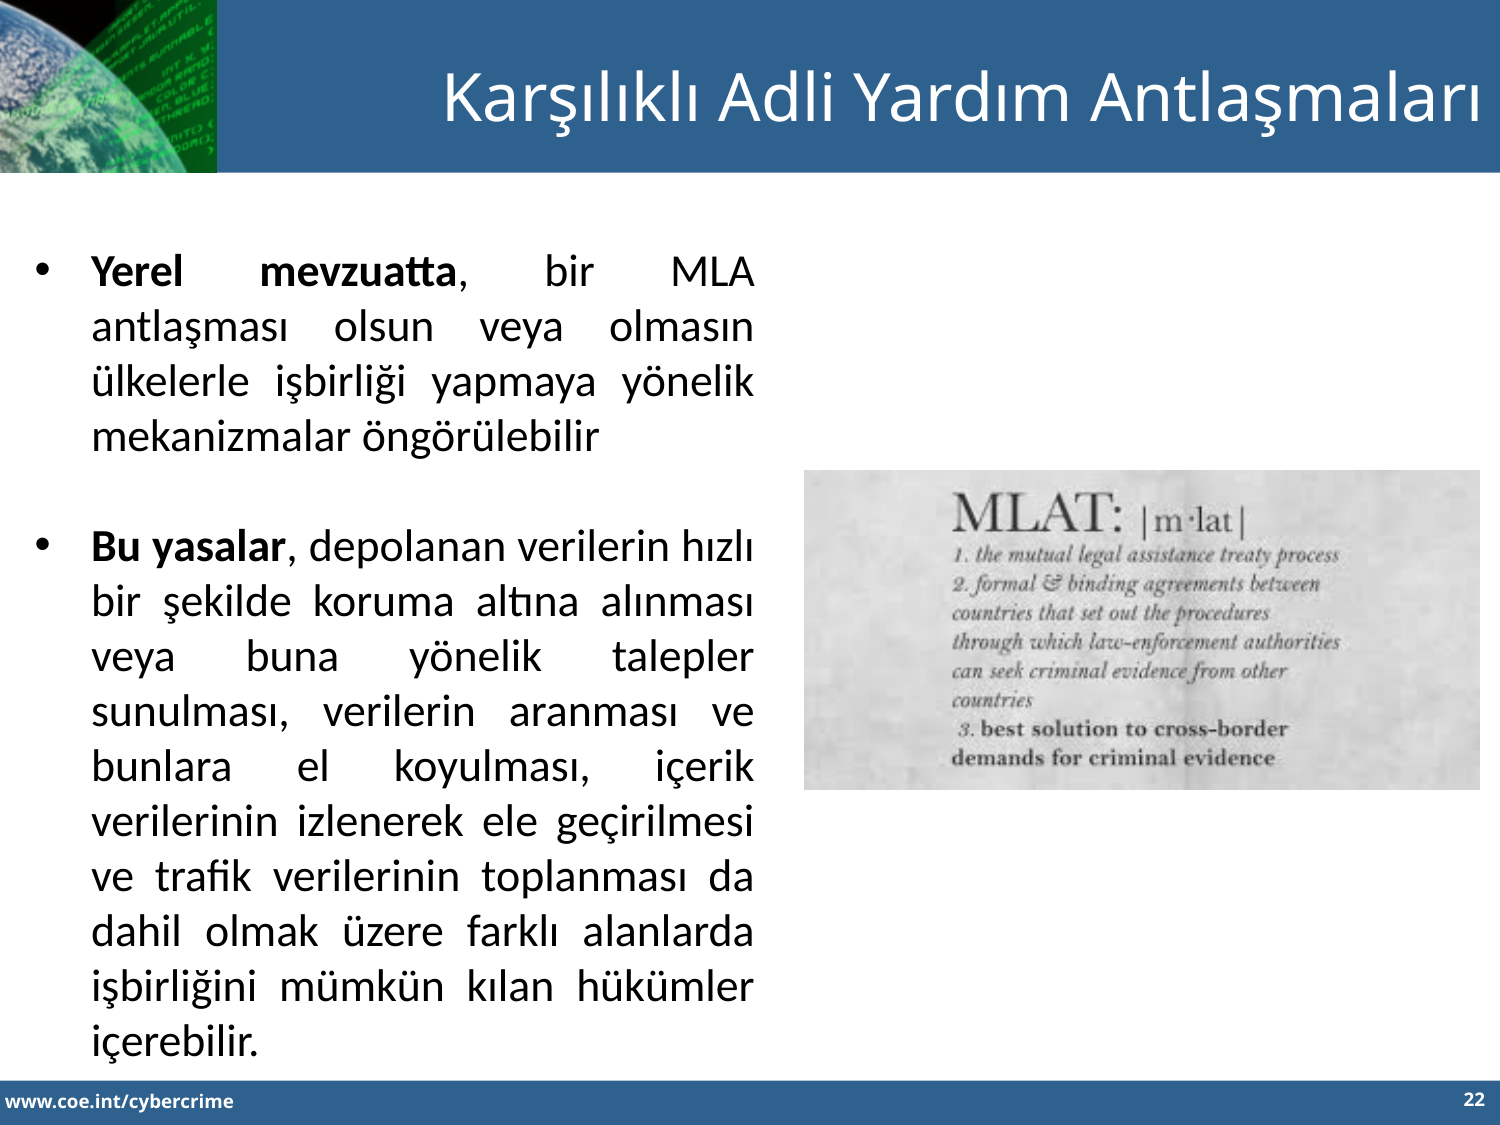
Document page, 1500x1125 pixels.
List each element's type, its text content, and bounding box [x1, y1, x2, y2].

text_box Yerel mevzuatta, bir MLA antlaşması olsun veya olmasın ülkelerle işbirliği yapmaya yönelik mekanizmalar öngörülebilir Bu yasalar, depolanan verilerin hızlı bir şekilde koruma altına alınması veya buna yönelik talepler sunulması, verilerin aranması ve bunlara el koyulması, içerik verilerinin izlenerek ele geçirilmesi ve trafik verilerinin toplanması da dahil olmak üzere farklı alanlarda işbirliğini mümkün kılan hükümler içerebilir. [19, 233, 770, 1125]
slide_number 22 [1149, 1079, 1500, 1125]
picture [804, 470, 1480, 790]
picture [0, 1, 217, 173]
text_box Karşılıklı Adli Yardım Antlaşmaları [280, 18, 1500, 171]
